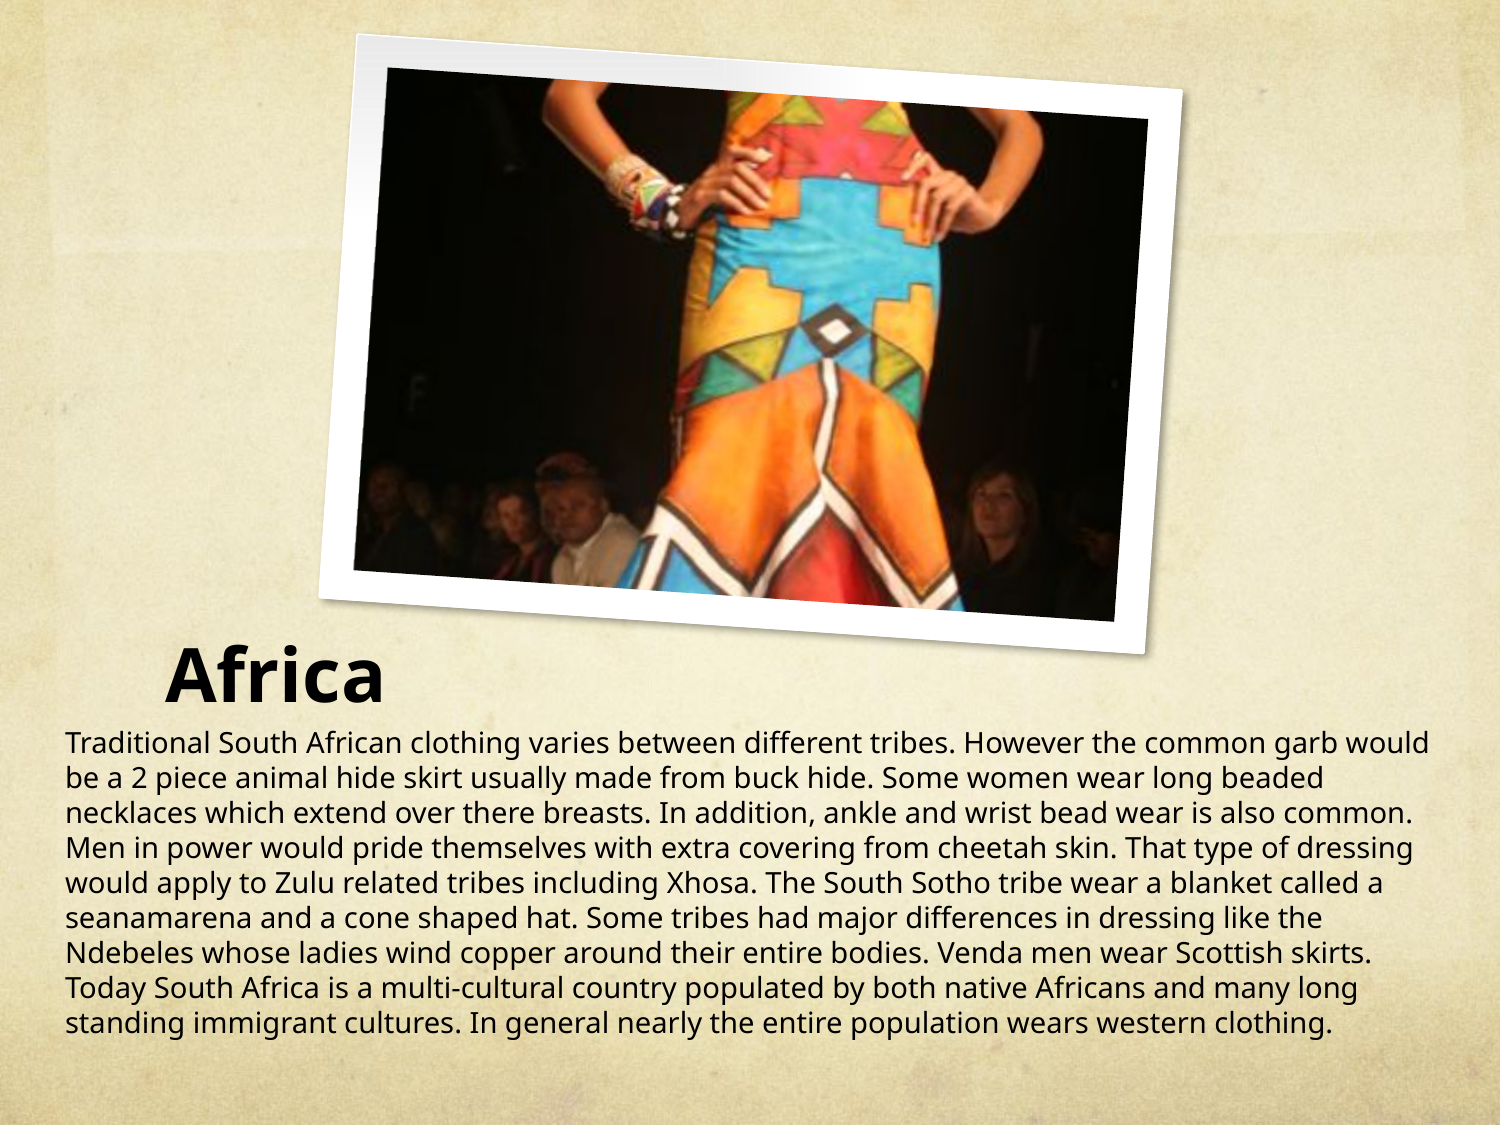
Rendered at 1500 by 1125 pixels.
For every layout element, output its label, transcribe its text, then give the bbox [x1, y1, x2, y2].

list Traditional South African clothing varies between different tribes. However the common garb would be a 2 piece animal hide skirt usually made from buck hide. Some women wear long beaded necklaces which extend over there breasts. In addition, ankle and wrist bead wear is also common. Men in power would pride themselves with extra covering from cheetah skin. That type of dressing would apply to Zulu related tribes including Xhosa. The South Sotho tribe wear a blanket called a seanamarena and a cone shaped hat. Some tribes had major differences in dressing like the Ndebeles whose ladies wind copper around their entire bodies. Venda men wear Scottish skirts. Today South Africa is a multi-cultural country populated by both native Africans and many long standing immigrant cultures. In general nearly the entire population wears western clothing. [50, 717, 1463, 1075]
title Africa [150, 526, 1350, 717]
picture [0, 0, 1500, 1125]
